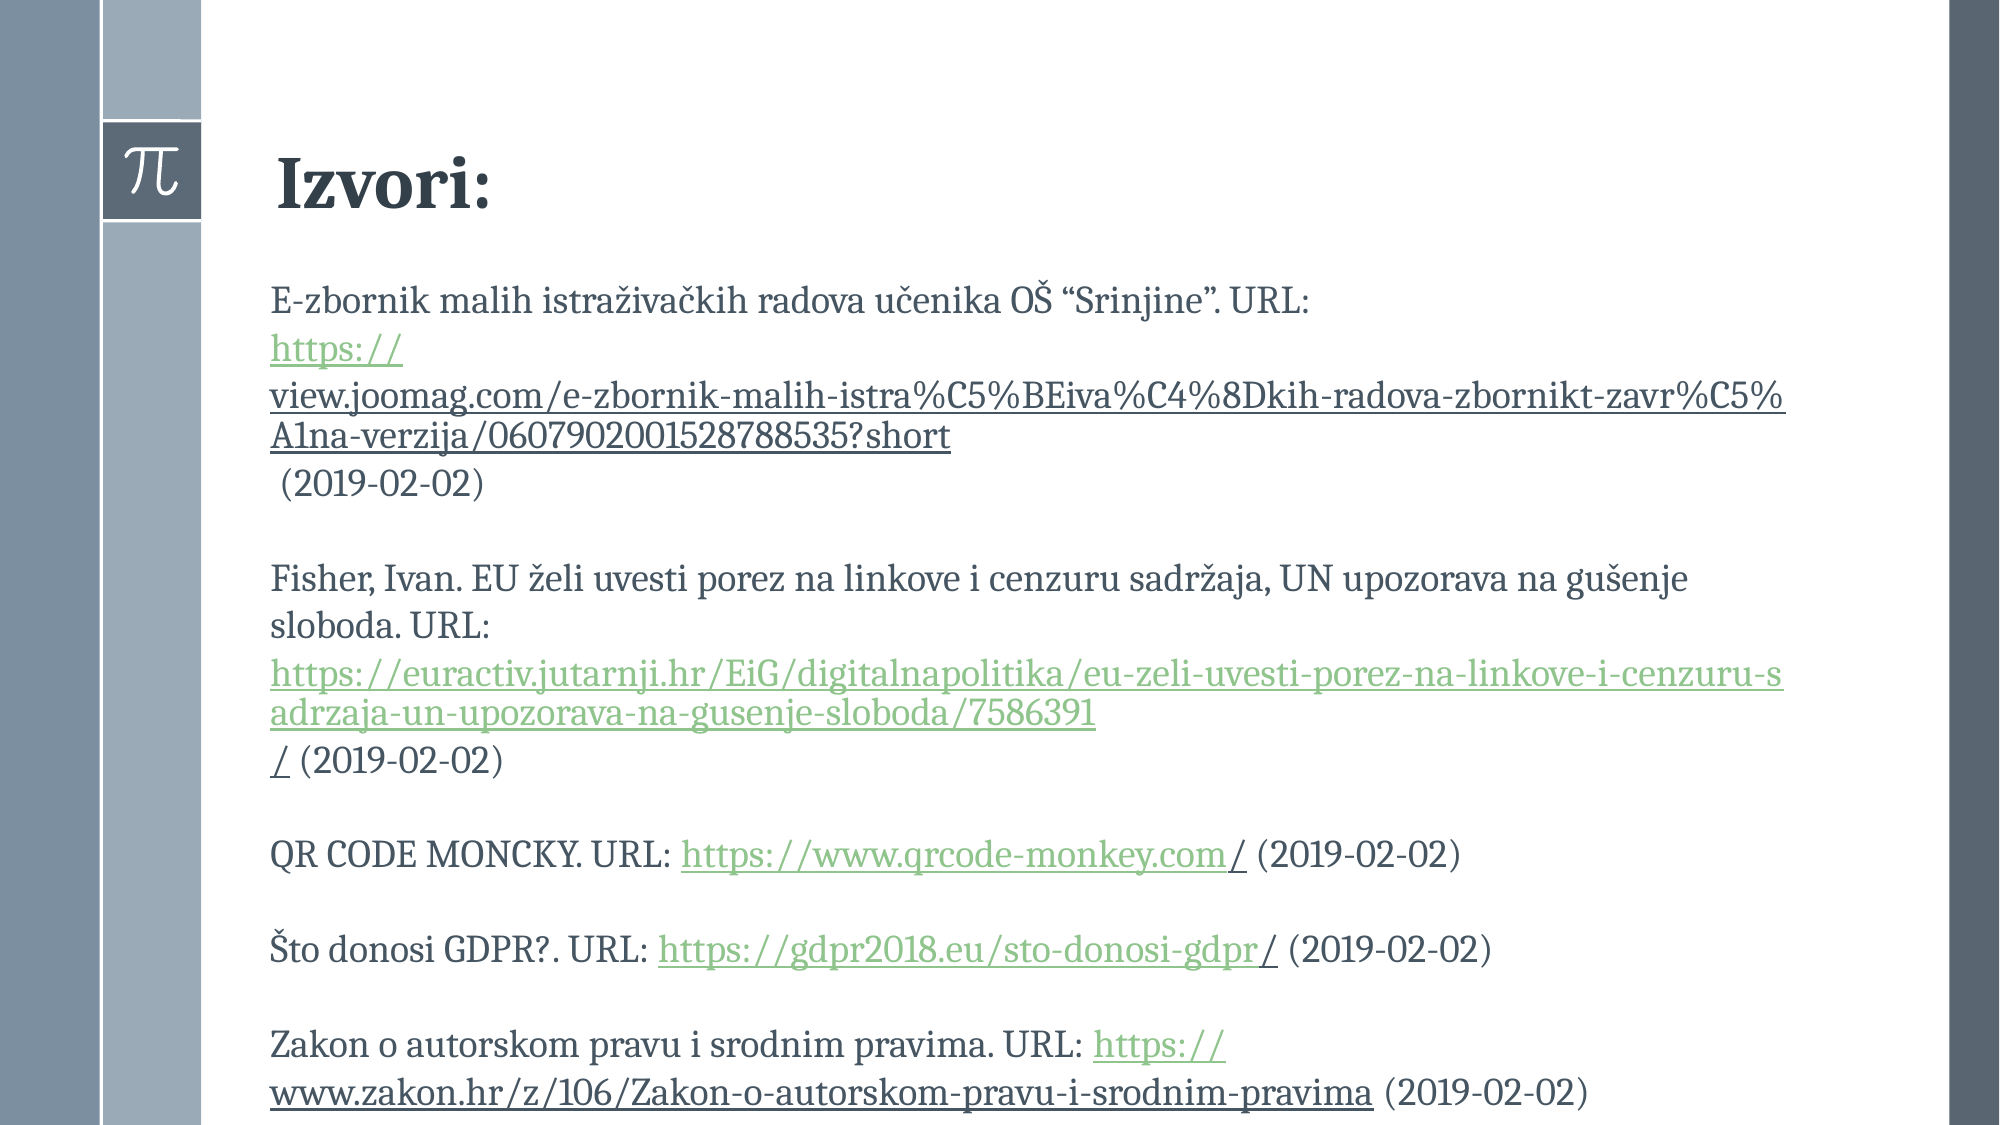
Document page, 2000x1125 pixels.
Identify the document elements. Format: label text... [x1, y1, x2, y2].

text_box E-zbornik malih istraživačkih radova učenika OŠ “Srinjine”. URL: https://view.joomag.com/e-zbornik-malih-istra%C5%BEiva%C4%8Dkih-radova-zbornikt-zavr%C5%A1na-verzija/0607902001528788535?short (2019-02-02) Fisher, Ivan. EU želi uvesti porez na linkove i cenzuru sadržaja, UN upozorava na gušenje sloboda. URL: https://euractiv.jutarnji.hr/EiG/digitalnapolitika/eu-zeli-uvesti-porez-na-linkove-i-cenzuru-sadrzaja-un-upozorava-na-gusenje-sloboda/7586391/ (2019-02-02) QR CODE MONCKY. URL: https://www.qrcode-monkey.com/ (2019-02-02) Što donosi GDPR?. URL: https://gdpr2018.eu/sto-donosi-gdpr/ (2019-02-02) Zakon o autorskom pravu i srodnim pravima. URL: https://www.zakon.hr/z/106/Zakon-o-autorskom-pravu-i-srodnim-pravima (2019-02-02) [255, 267, 1803, 1125]
text_box Izvori: [261, 29, 1866, 233]
